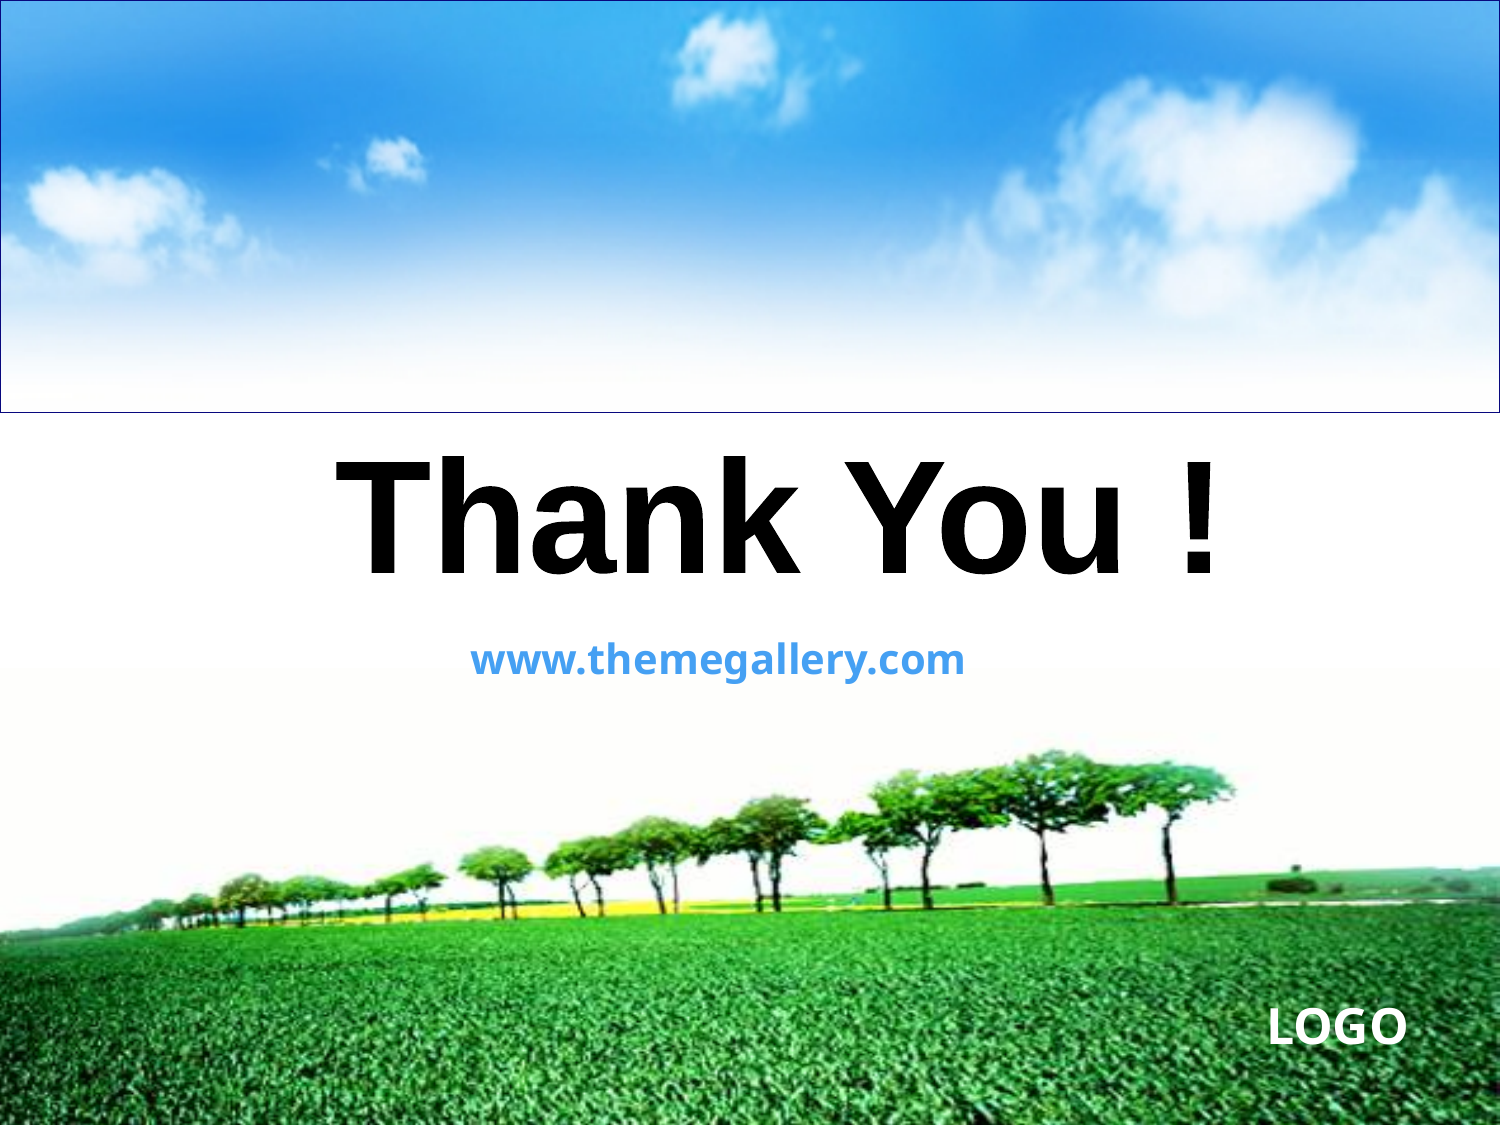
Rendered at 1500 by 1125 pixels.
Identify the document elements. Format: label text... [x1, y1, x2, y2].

picture [1, 1, 1499, 412]
subtitle www.themegallery.com [174, 624, 1263, 688]
picture [0, 668, 1500, 1125]
